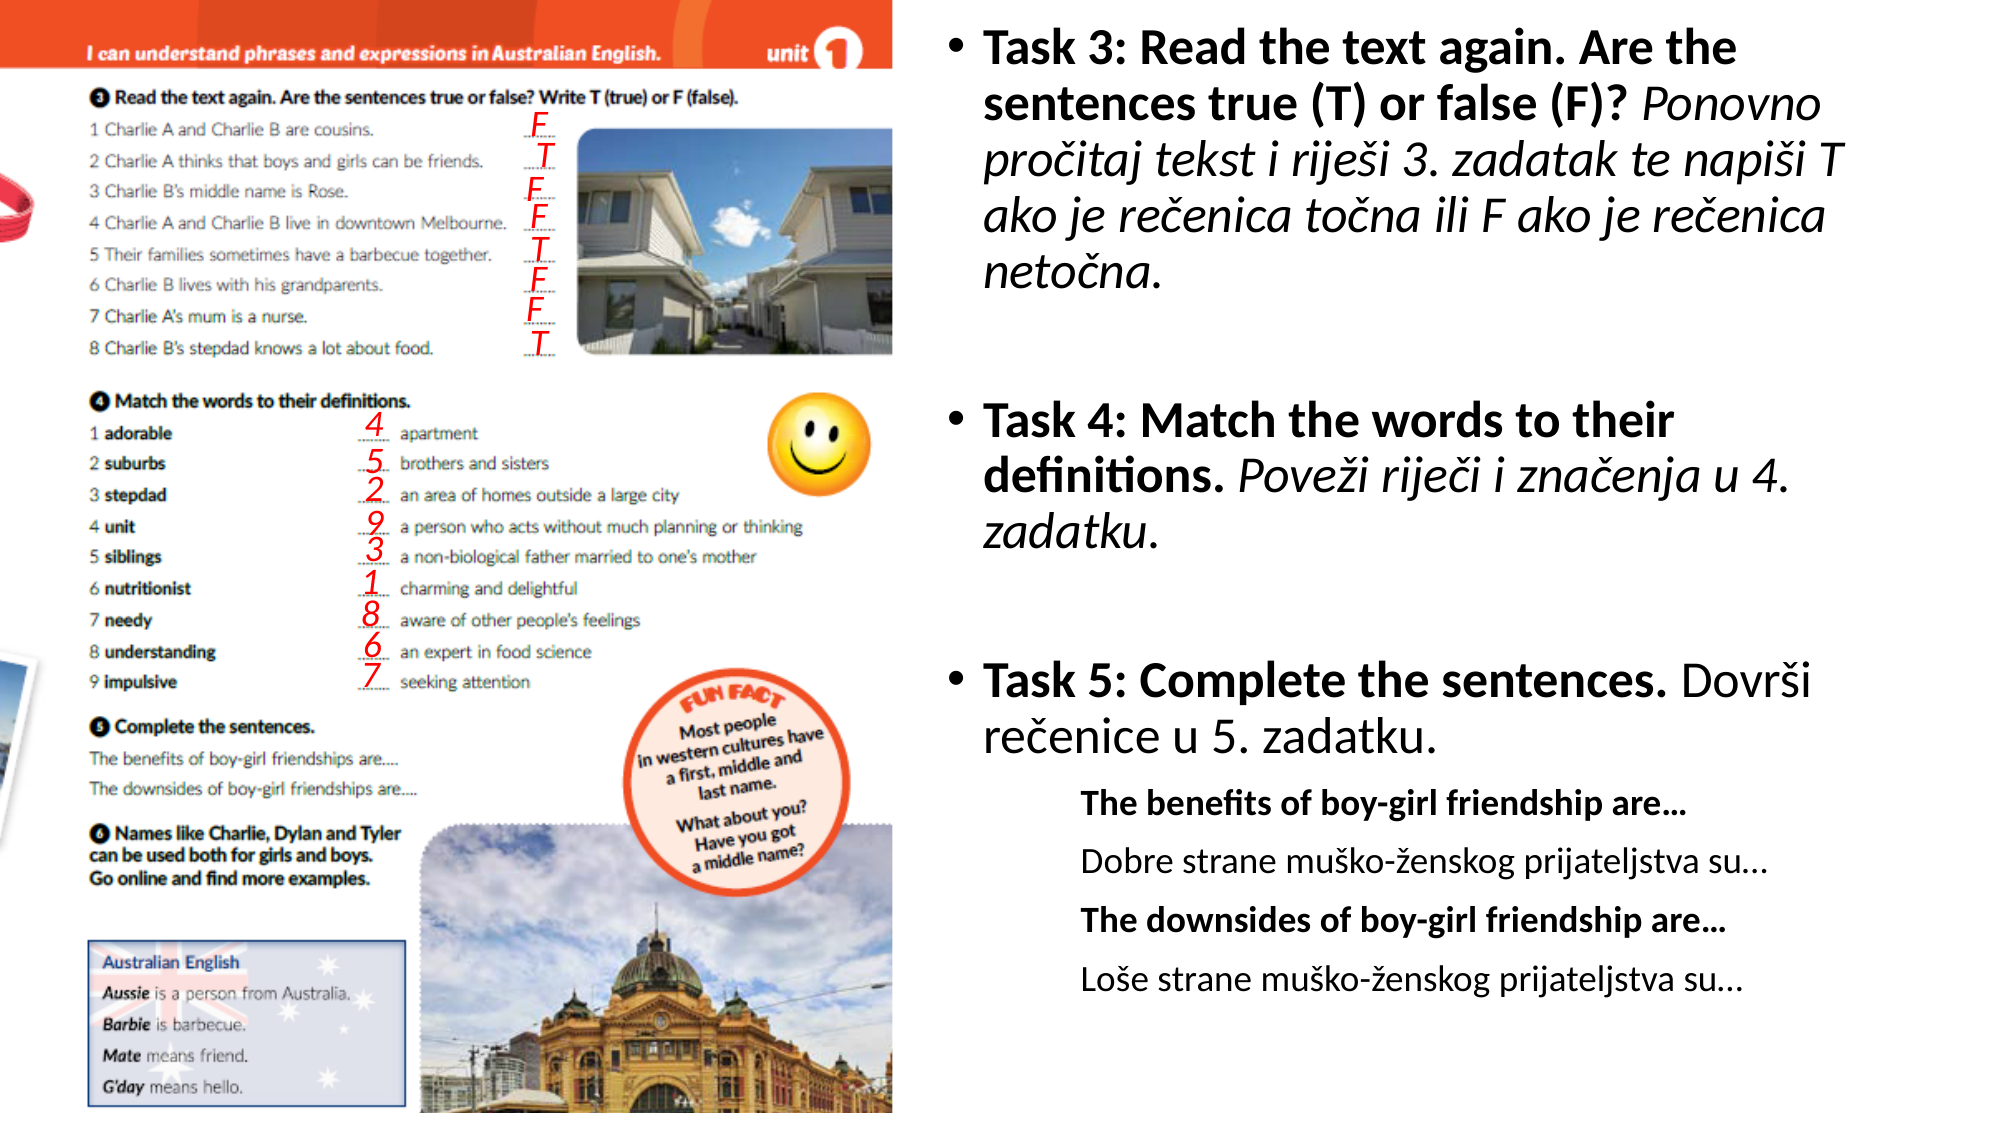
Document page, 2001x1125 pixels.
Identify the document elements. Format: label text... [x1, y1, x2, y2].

list Task 3: Read the text again. Are the sentences true (T) or false (F)? Ponovno pročitaj tekst i riješi 3. zadatak te napiši T ako je rečenica točna ili F ako je rečenica netočna. Task 4: Match the words to their definitions. Poveži riječi i značenja u 4. zadatku. Task 5: Complete the sentences. Dovrši rečenice u 5. zadatku. The benefits of boy-girl friendship are… Dobre strane muško-ženskog prijateljstva su… The downsides of boy-girl friendship are… Loše strane muško-ženskog prijateljstva su… [932, 12, 1937, 1014]
picture [0, 0, 893, 1113]
